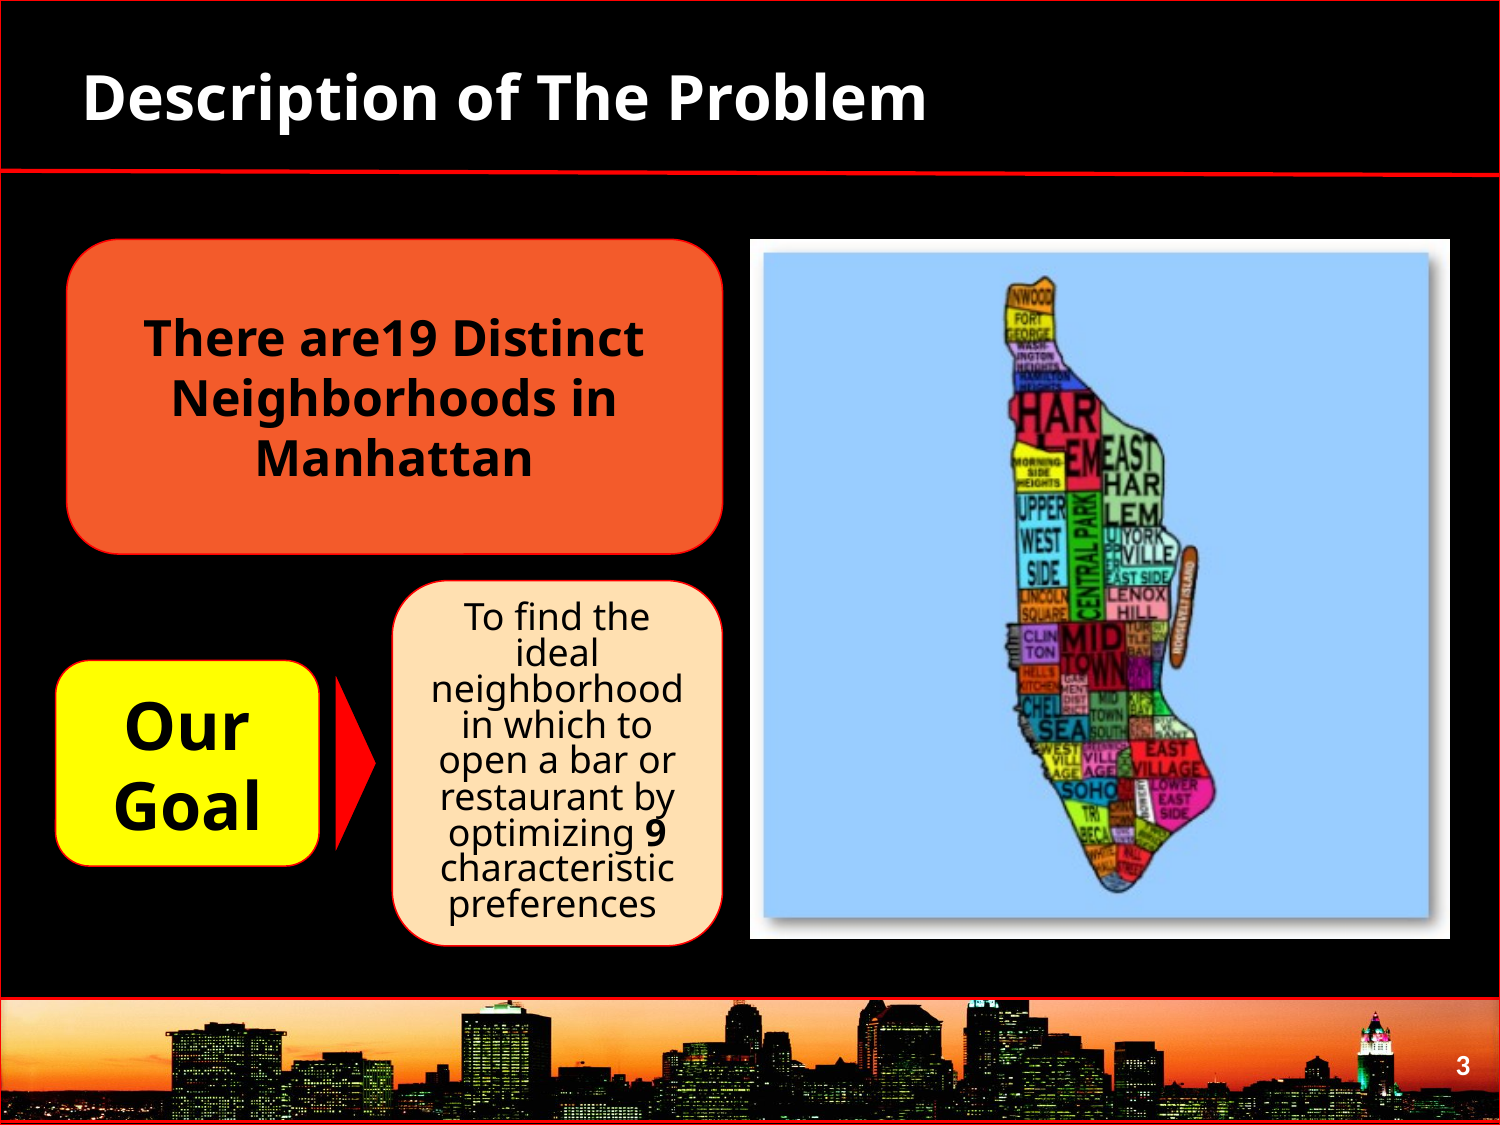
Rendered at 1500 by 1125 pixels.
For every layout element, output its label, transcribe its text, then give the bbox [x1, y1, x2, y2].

picture [1, 1000, 1499, 1120]
picture [750, 239, 1451, 940]
text_box Our Goal [54, 659, 320, 867]
title Description of The Problem [66, 45, 1417, 146]
text_box There are19 Distinct Neighborhoods in Manhattan [65, 238, 724, 555]
text_box [334, 670, 378, 857]
text_box To find the ideal neighborhood in which to open a bar or restaurant by optimizing 9 characteristic preferences [391, 579, 724, 947]
